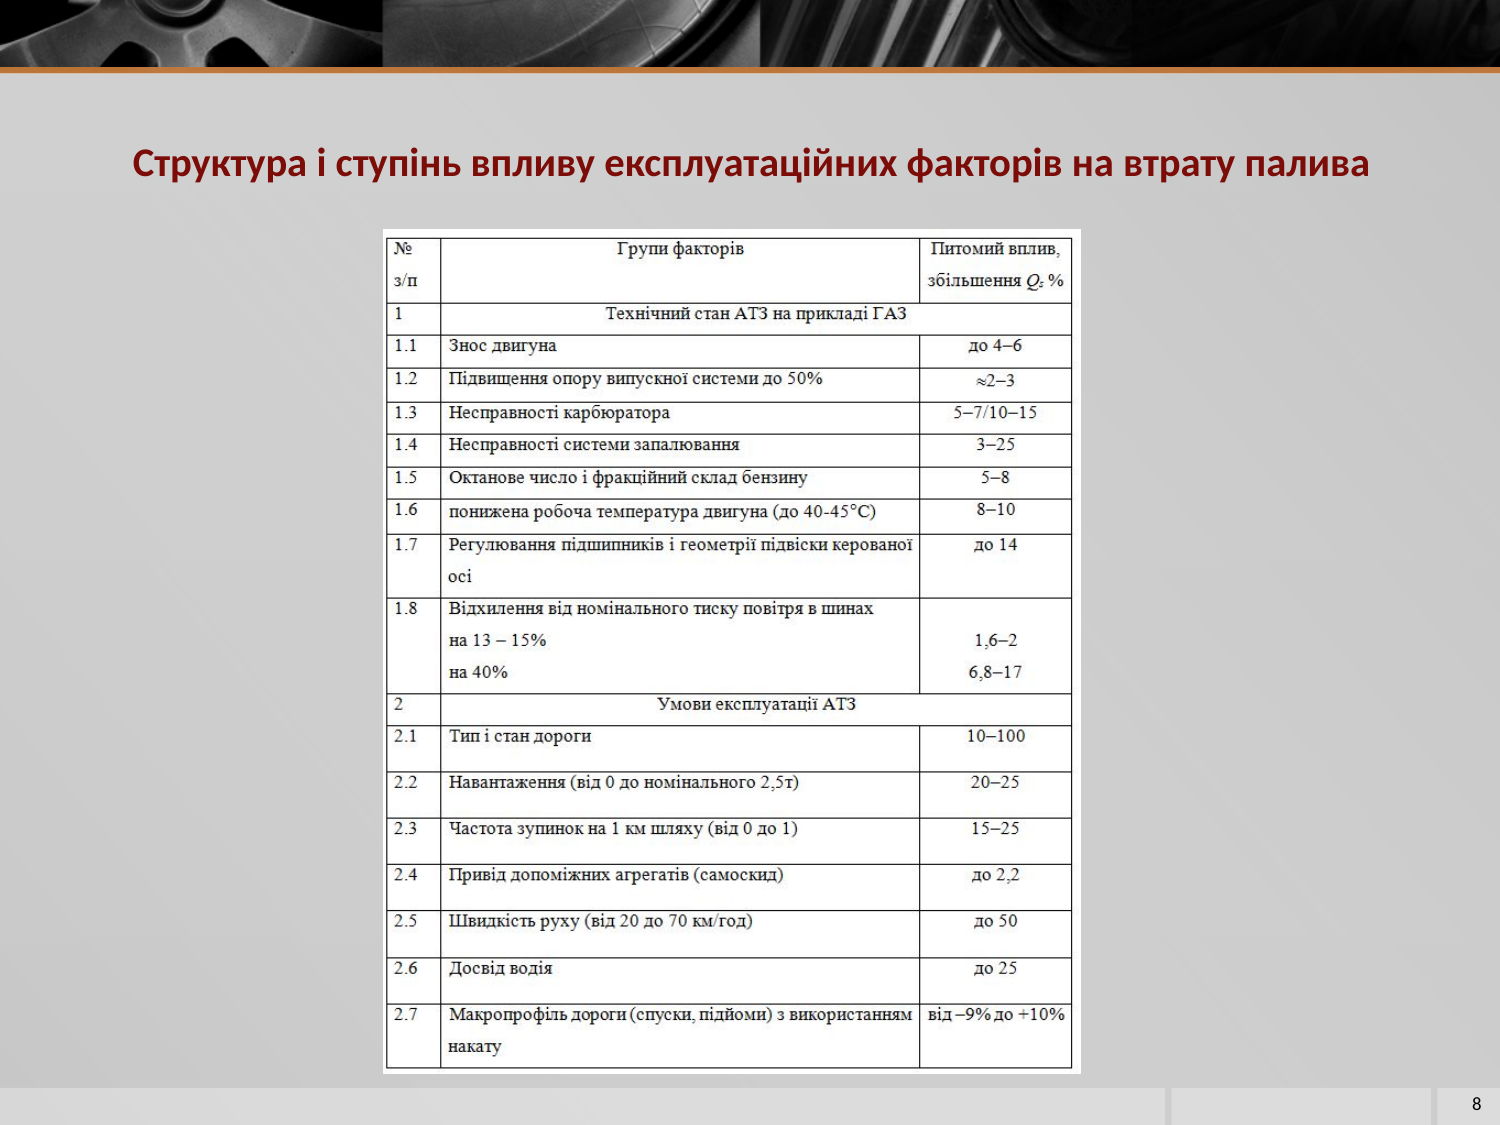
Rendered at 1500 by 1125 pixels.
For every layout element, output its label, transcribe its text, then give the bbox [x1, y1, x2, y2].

title Структура і ступінь впливу експлуатаційних факторів на втрату палива [76, 113, 1427, 264]
picture [0, 0, 1500, 67]
slide_number 8 [1434, 1084, 1497, 1122]
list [383, 228, 1081, 1074]
